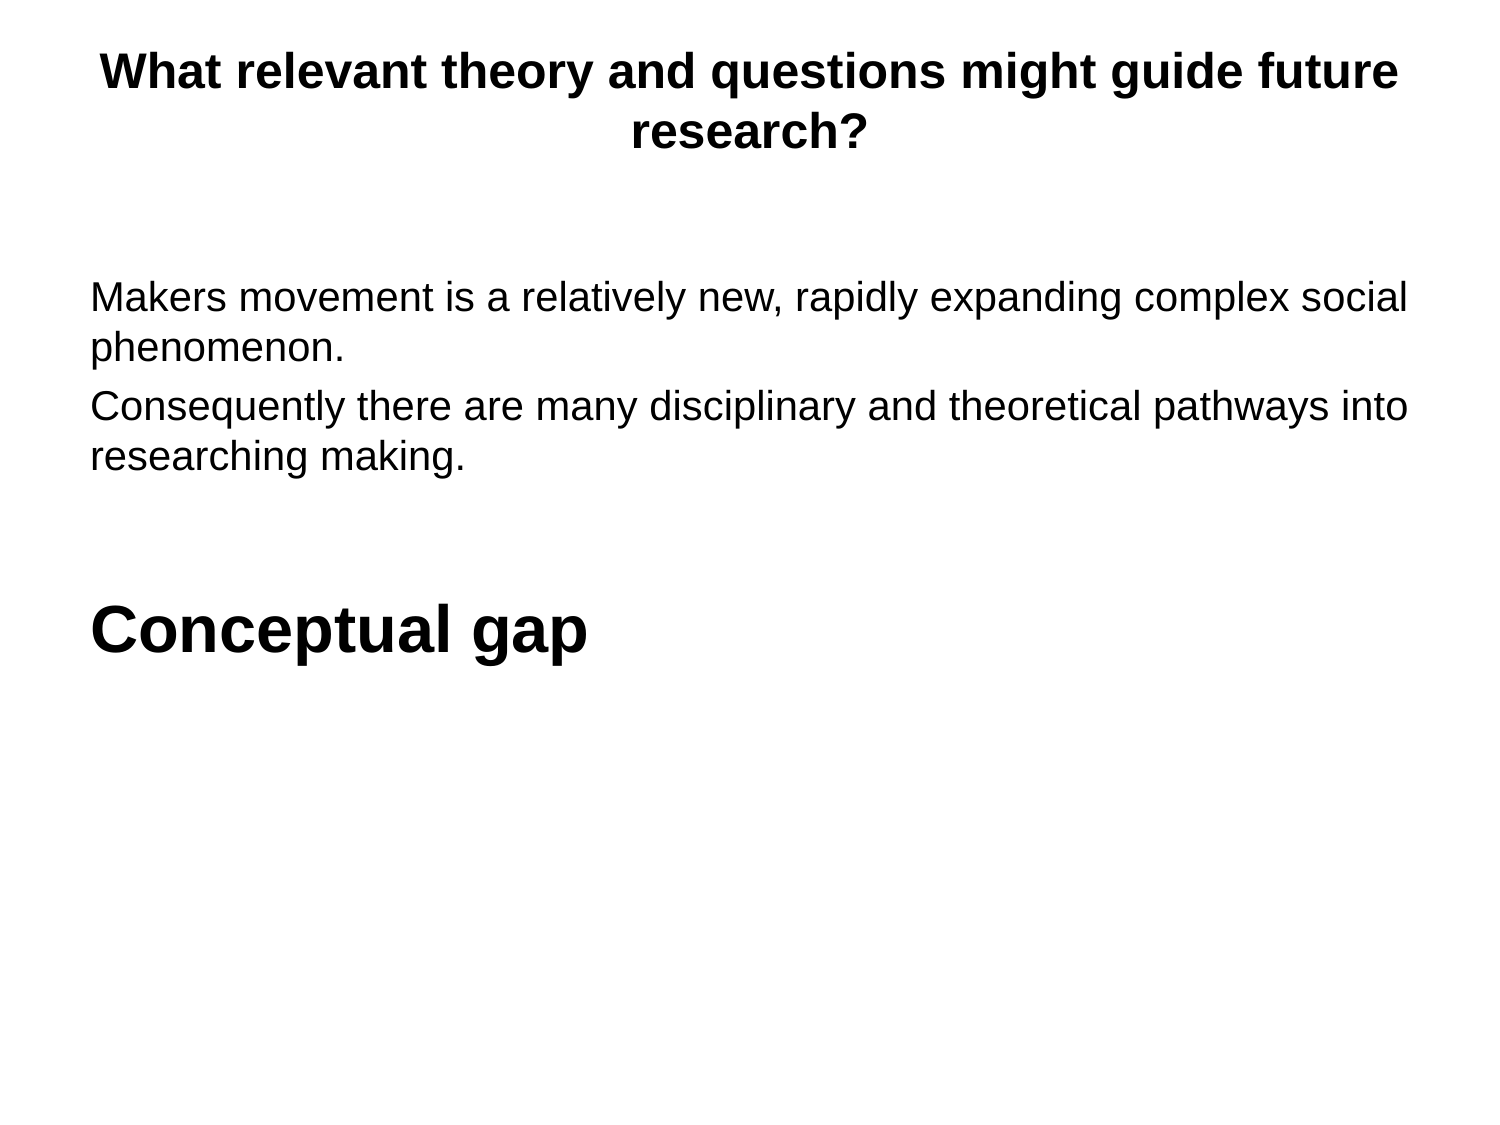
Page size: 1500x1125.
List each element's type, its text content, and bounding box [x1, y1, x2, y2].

list Makers movement is a relatively new, rapidly expanding complex social phenomenon. Consequently there are many disciplinary and theoretical pathways into researching making. Conceptual gap [75, 262, 1425, 1005]
title What relevant theory and questions might guide future research? [75, 45, 1425, 233]
